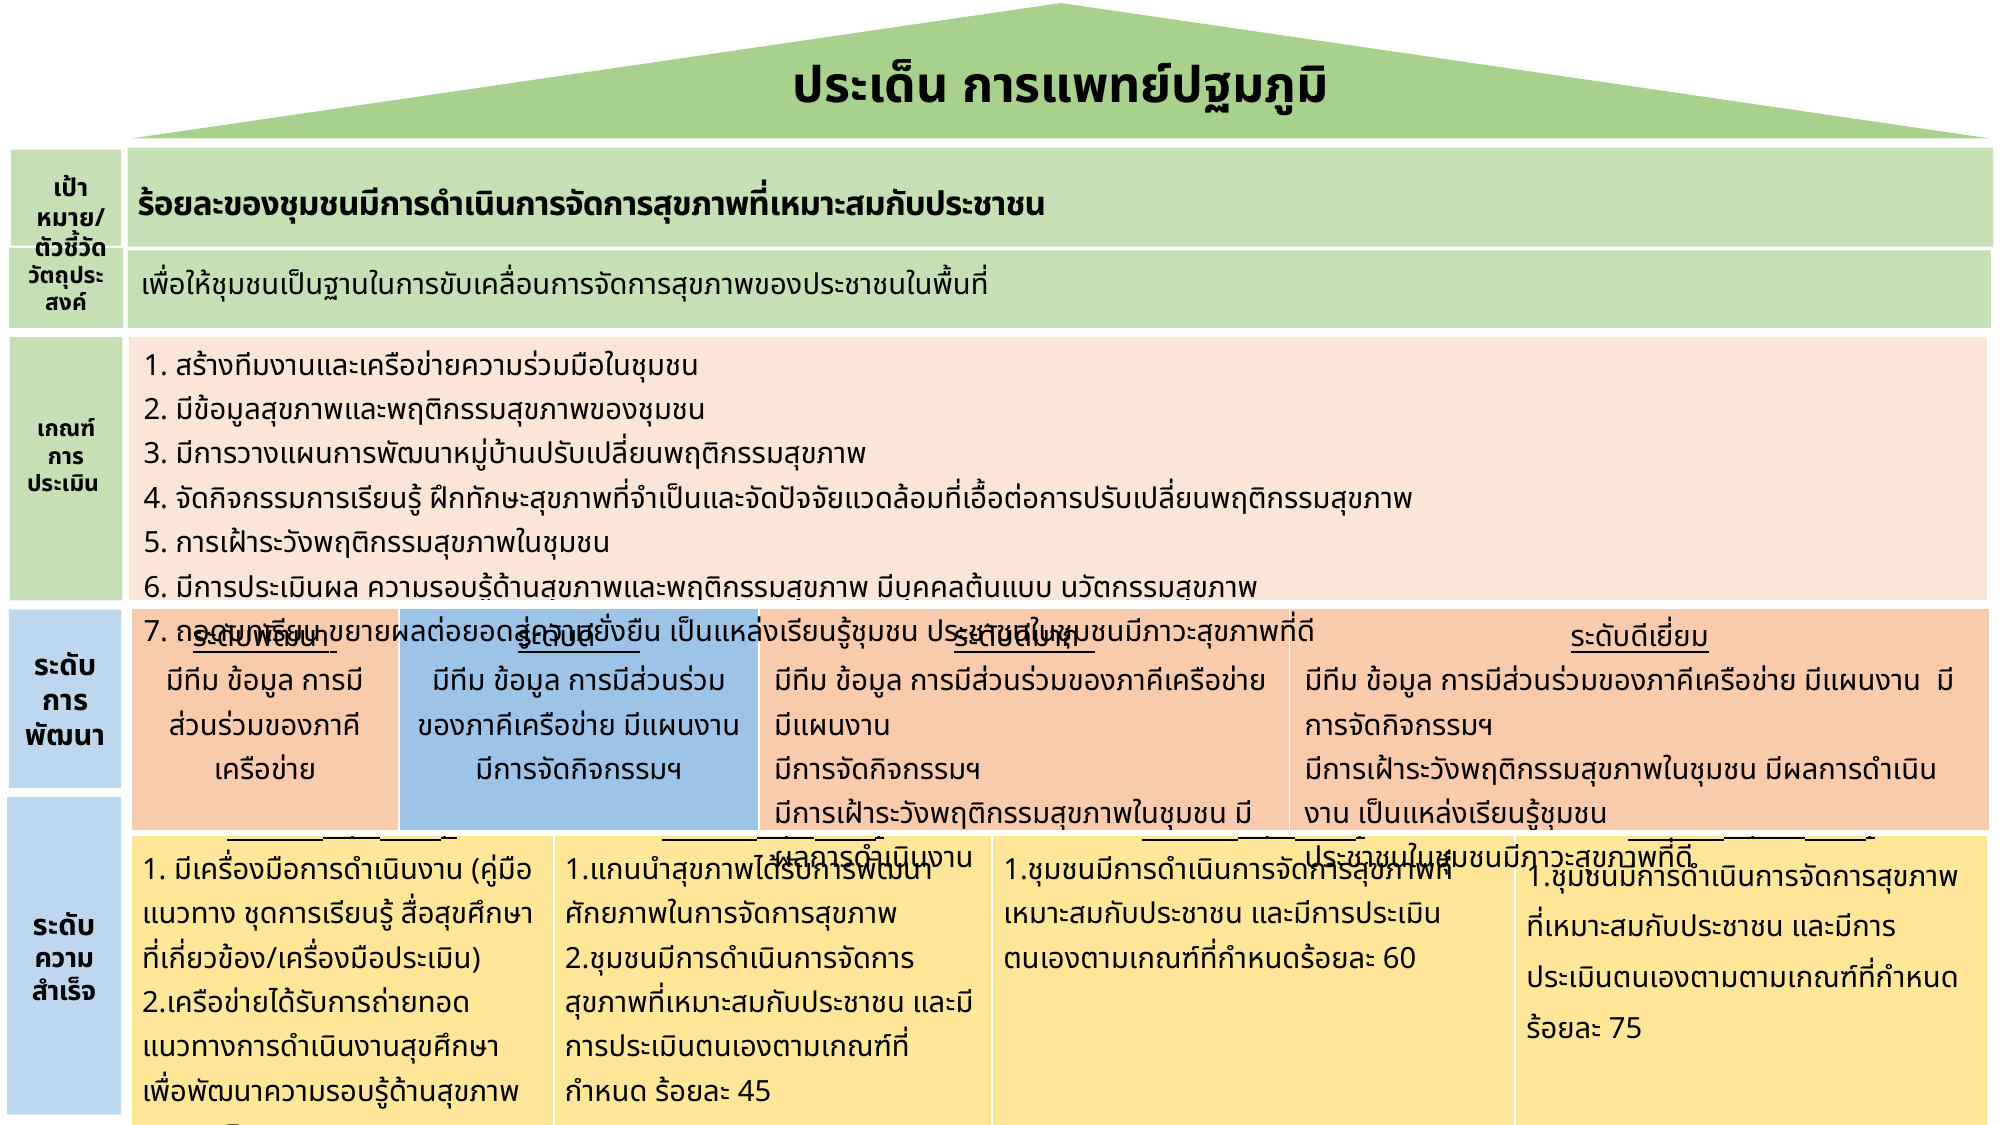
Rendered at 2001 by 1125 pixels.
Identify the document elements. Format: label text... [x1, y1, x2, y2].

table_header ระดับดีเยี่ยม มีทีม ข้อมูล การมีส่วนร่วมของภาคีเครือข่าย มีแผนงาน มีการจัดกิจกรรมฯ มีการเฝ้าระวังพฤติกรรมสุขภาพในชุมชน มีผลการดำเนินงาน เป็นแหล่งเรียนรู้ชุมชน ประชาชนในชุมชนมีภาวะสุขภาพที่ดี [1290, 609, 1989, 830]
table_header ระดับพัฒนา มีทีม ข้อมูล การมีส่วนร่วมของภาคีเครือข่าย [132, 609, 398, 830]
table_header 1. สร้างทีมงานและเครือข่ายความร่วมมือในชุมชน 2. มีข้อมูลสุขภาพและพฤติกรรมสุขภาพของชุมชน 3. มีการวางแผนการพัฒนาหมู่บ้านปรับเปลี่ยนพฤติกรรมสุขภาพ 4. จัดกิจกรรมการเรียนรู้ ฝึกทักษะสุขภาพที่จำเป็นและจัดปัจจัยแวดล้อมที่เอื้อต่อการปรับเปลี่ยนพฤติกรรมสุขภาพ 5. การเฝ้าระวังพฤติกรรมสุขภาพในชุมชน 6. มีการประเมินผล ความรอบรู้ด้านสุขภาพและพฤติกรรมสุขภาพ มีบุคคลต้นแบบ นวัตกรรมสุขภาพ 7. ถอดบทเรียน ขยายผลต่อยอดสู่ความยั่งยืน เป็นแหล่งเรียนรู้ชุมชน ประชาชนในชุมชนมีภาวะสุขภาพที่ดี [129, 337, 1987, 600]
table_header ไตรมาส 1 (3 เดือน) 1. มีเครื่องมือการดำเนินงาน (คู่มือ แนวทาง ชุดการเรียนรู้ สื่อสุขศึกษาที่เกี่ยวข้อง/เครื่องมือประเมิน) 2.เครือข่ายได้รับการถ่ายทอด แนวทางการดำเนินงานสุขศึกษาเพื่อพัฒนาความรอบรู้ด้านสุขภาพและพฤติกรรมสุขภาพ 3.มีแผนการขับเคลื่อนการดำเนินงานการจัดการสุขภาพของประชาชนในพื้นที่ [132, 836, 553, 1125]
table_header ระดับดี มีทีม ข้อมูล การมีส่วนร่วมของภาคีเครือข่าย มีแผนงาน มีการจัดกิจกรรมฯ [400, 609, 758, 830]
text_box [10, 149, 122, 247]
text_box เป้าหมาย/ตัวชี้วัด [18, 164, 123, 269]
text_box [127, 249, 1992, 329]
table_header ไตรมาส 2 (6 เดือน) 1.แกนนำสุขภาพได้รับการพัฒนาศักยภาพในการจัดการสุขภาพ 2.ชุมชนมีการดำเนินการจัดการสุขภาพที่เหมาะสมกับประชาชน และมีการประเมินตนเองตามเกณฑ์ที่กำหนด ร้อยละ 45 [555, 836, 991, 1125]
text_box เกณฑ์การประเมิน [9, 336, 123, 601]
table_header ไตรมาส 4 (12 เดือน) 1.ชุมชนมีการดำเนินการจัดการสุขภาพที่เหมาะสมกับประชาชน และมีการประเมินตนเองตามตามเกณฑ์ที่กำหนด ร้อยละ 75 [1516, 836, 1987, 1125]
text_box เพื่อให้ชุมชนเป็นฐานในการขับเคลื่อนการจัดการสุขภาพของประชาชนในพื้นที่ [126, 258, 1971, 308]
text_box ร้อยละของชุมชนมีการดำเนินการจัดการสุขภาพที่เหมาะสมกับประชาชน [123, 174, 1974, 229]
table_header ระดับดีมาก มีทีม ข้อมูล การมีส่วนร่วมของภาคีเครือข่าย มีแผนงาน มีการจัดกิจกรรมฯ มีการเฝ้าระวังพฤติกรรมสุขภาพในชุมชน มีผลการดำเนินงาน [760, 609, 1289, 830]
table_header ไตรมาส 3 (9 เดือน) 1.ชุมชนมีการดำเนินการจัดการสุขภาพที่เหมาะสมกับประชาชน และมีการประเมินตนเองตามเกณฑ์ที่กำหนดร้อยละ 60 [993, 836, 1514, 1125]
text_box วัตถุประสงค์ [8, 247, 124, 329]
text_box ระดับความสำเร็จ [6, 796, 122, 1116]
text_box [127, 147, 1994, 248]
text_box ระดับการพัฒนา [8, 609, 122, 789]
text_box ประเด็น การแพทย์ปฐมภูมิ [132, 1, 1990, 140]
